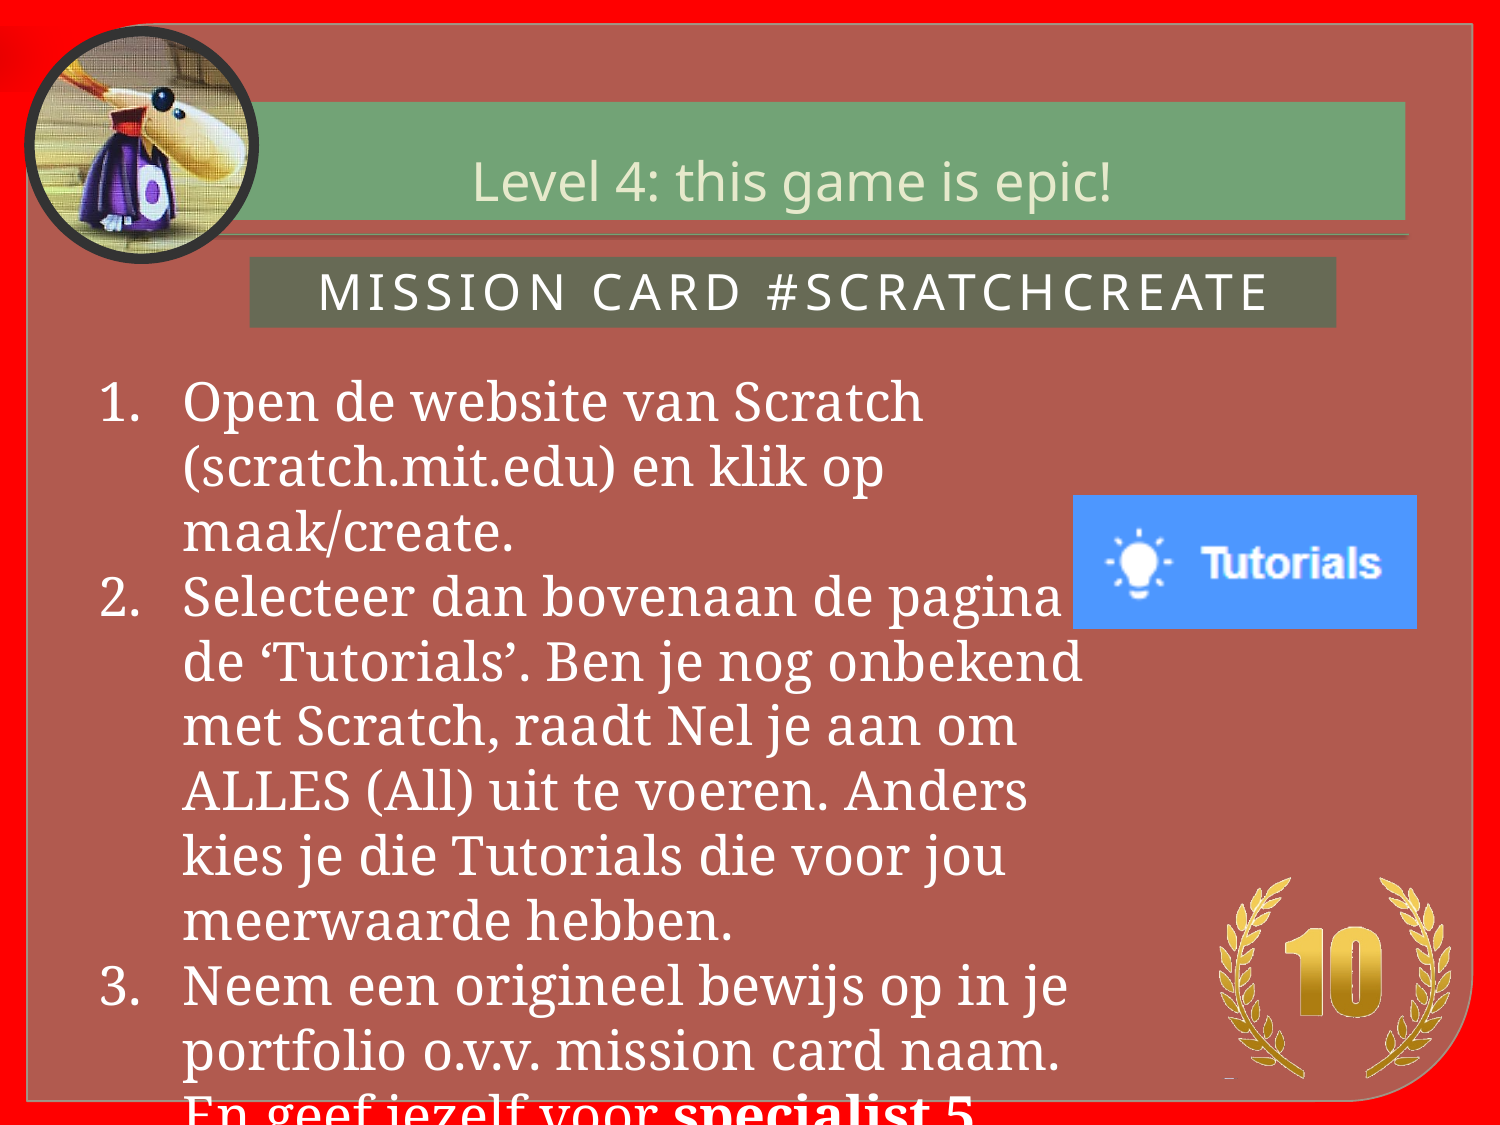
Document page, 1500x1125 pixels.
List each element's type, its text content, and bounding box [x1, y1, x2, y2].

text_box Mission card #Scratchcreate [249, 256, 1337, 328]
picture [1073, 495, 1417, 630]
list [29, 31, 255, 260]
text_box Open de website van Scratch (scratch.mit.edu) en klik op maak/create. Selecteer dan bovenaan de pagina de ‘Tutorials’. Ben je nog onbekend met Scratch, raadt Nel je aan om ALLES (All) uit te voeren. Anders kies je die Tutorials die voor jou meerwaarde hebben. Neem een origineel bewijs op in je portfolio o.v.v. mission card naam. En geef jezelf voor specialist 5 extra XP en voor speelbereidheid 5 extra XP [83, 359, 1112, 1125]
title Level 4: this game is epic! [260, 101, 1406, 220]
picture [1216, 869, 1453, 1079]
